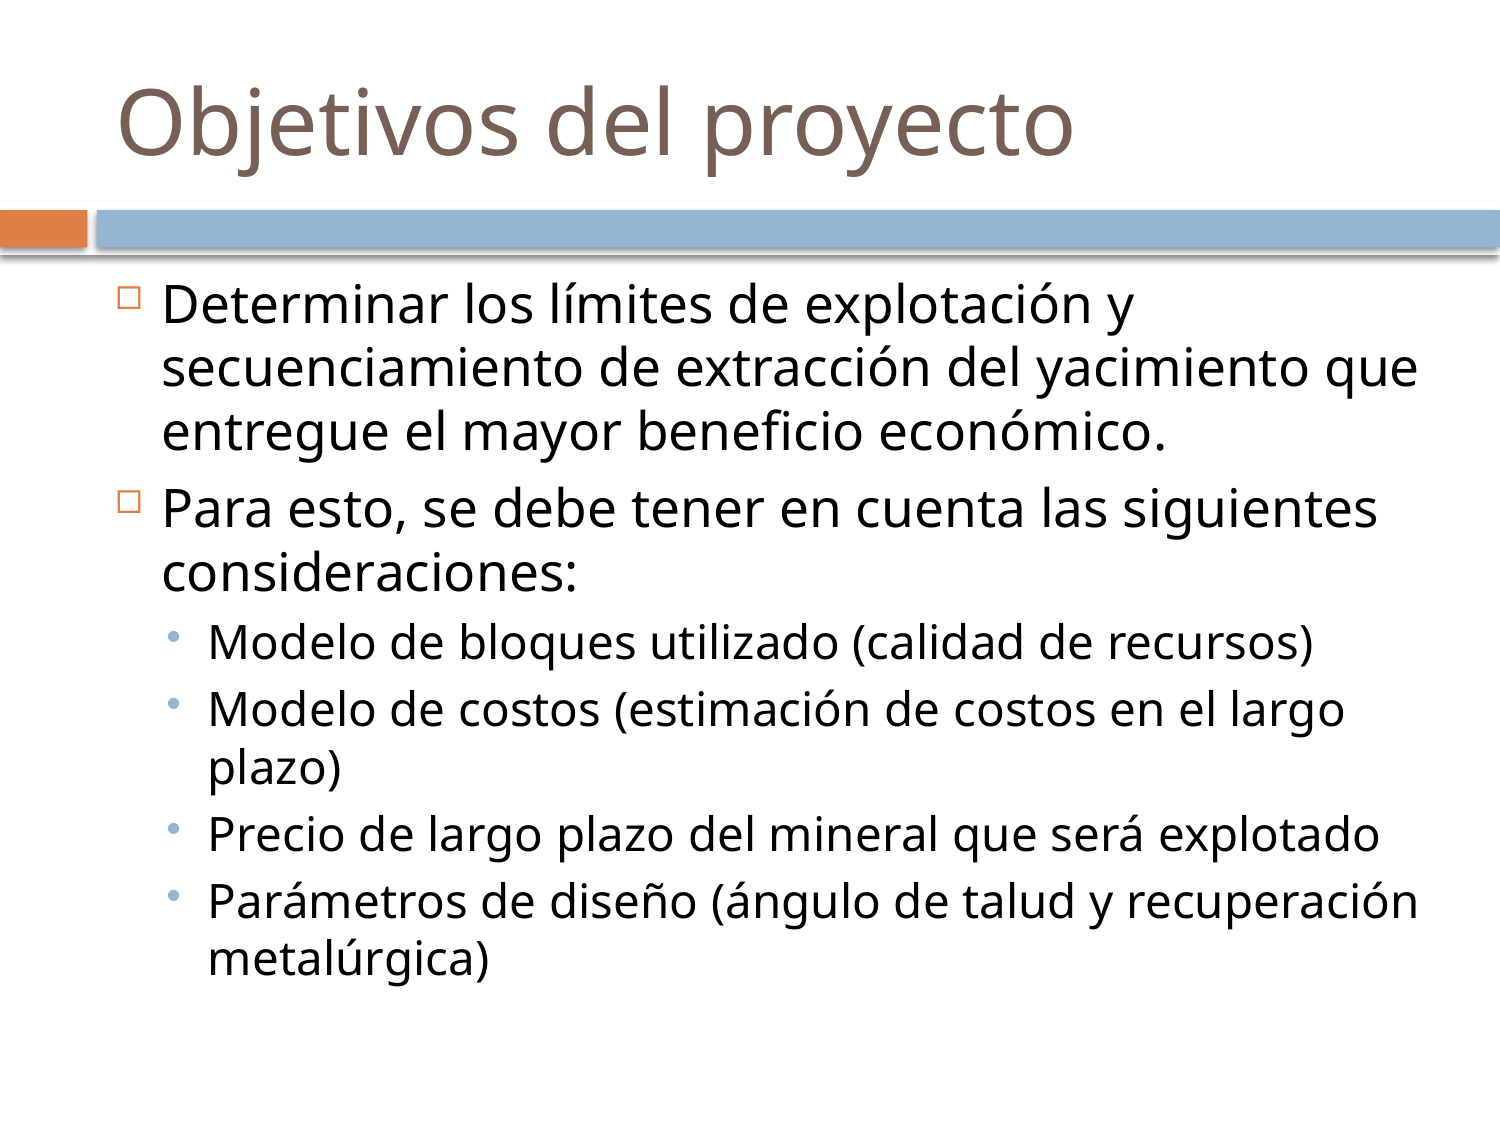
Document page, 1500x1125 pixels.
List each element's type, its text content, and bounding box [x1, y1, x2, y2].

list Determinar los límites de explotación y secuenciamiento de extracción del yacimiento que entregue el mayor beneficio económico. Para esto, se debe tener en cuenta las siguientes consideraciones: Modelo de bloques utilizado (calidad de recursos) Modelo de costos (estimación de costos en el largo plazo) Precio de largo plazo del mineral que será explotado Parámetros de diseño (ángulo de talud y recuperación metalúrgica) [100, 262, 1500, 1000]
title Objetivos del proyecto [100, 37, 1438, 200]
